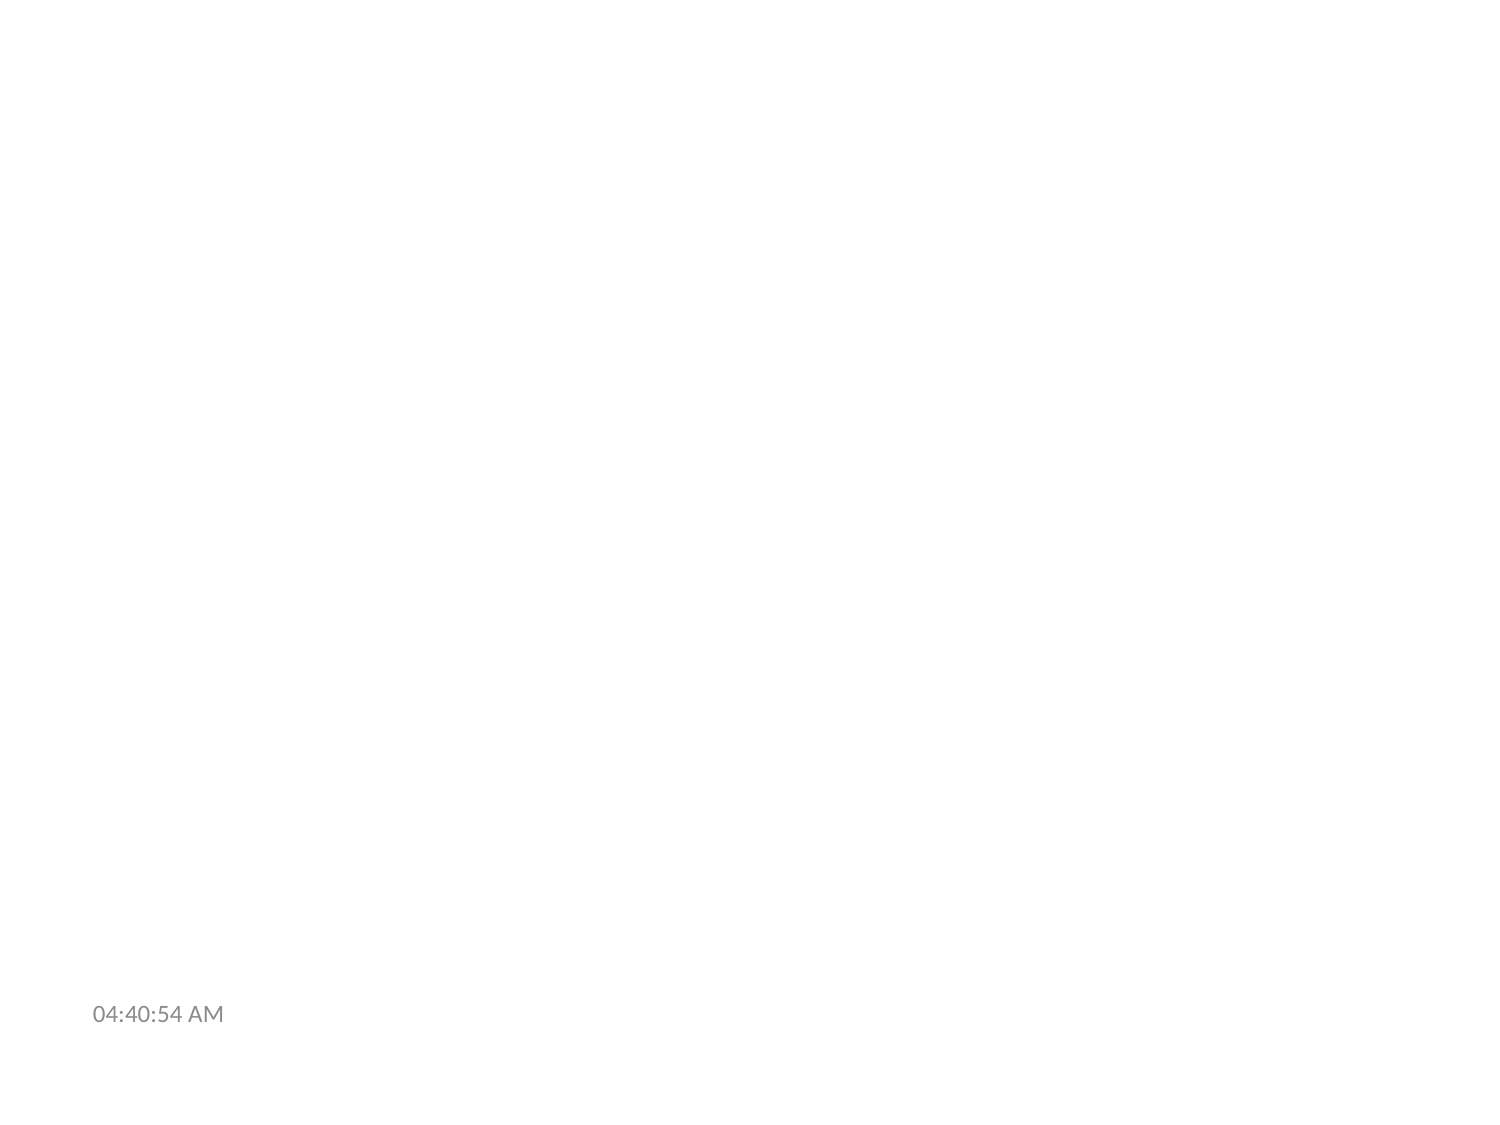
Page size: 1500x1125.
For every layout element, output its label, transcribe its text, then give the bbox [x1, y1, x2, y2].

text_box 3:35:09 PM [77, 982, 428, 1043]
